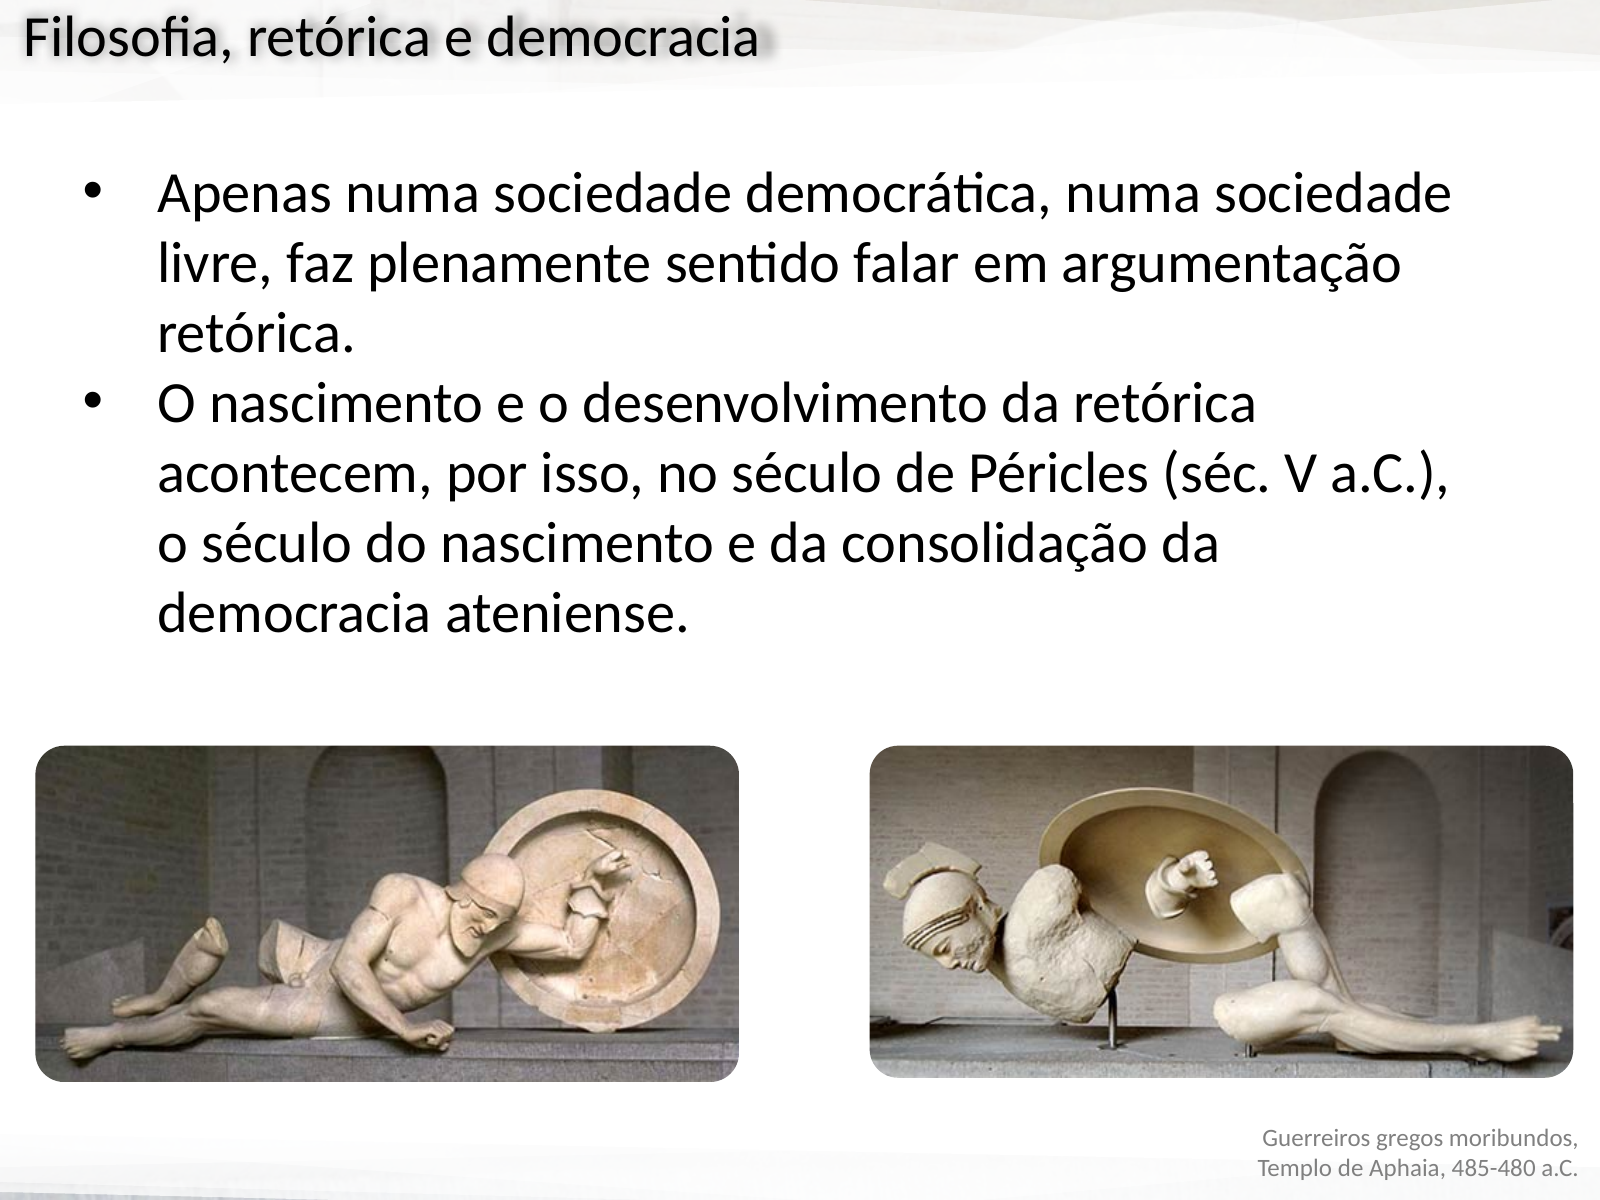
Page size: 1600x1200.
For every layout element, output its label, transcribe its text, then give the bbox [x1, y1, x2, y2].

text_box Filosofia, retórica e democracia [0, 0, 1600, 75]
text_box Apenas numa sociedade democrática, numa sociedade livre, faz plenamente sentido falar em argumentação retórica. O nascimento e o desenvolvimento da retórica acontecem, por isso, no século de Péricles (séc. V a.C.), o século do nascimento e da consolidação da democracia ateniense. [67, 146, 1470, 722]
text_box Guerreiros gregos moribundos, Templo de Aphaia, 485-480 a.C. [844, 1114, 1595, 1189]
picture [35, 745, 739, 1083]
picture [869, 745, 1574, 1078]
